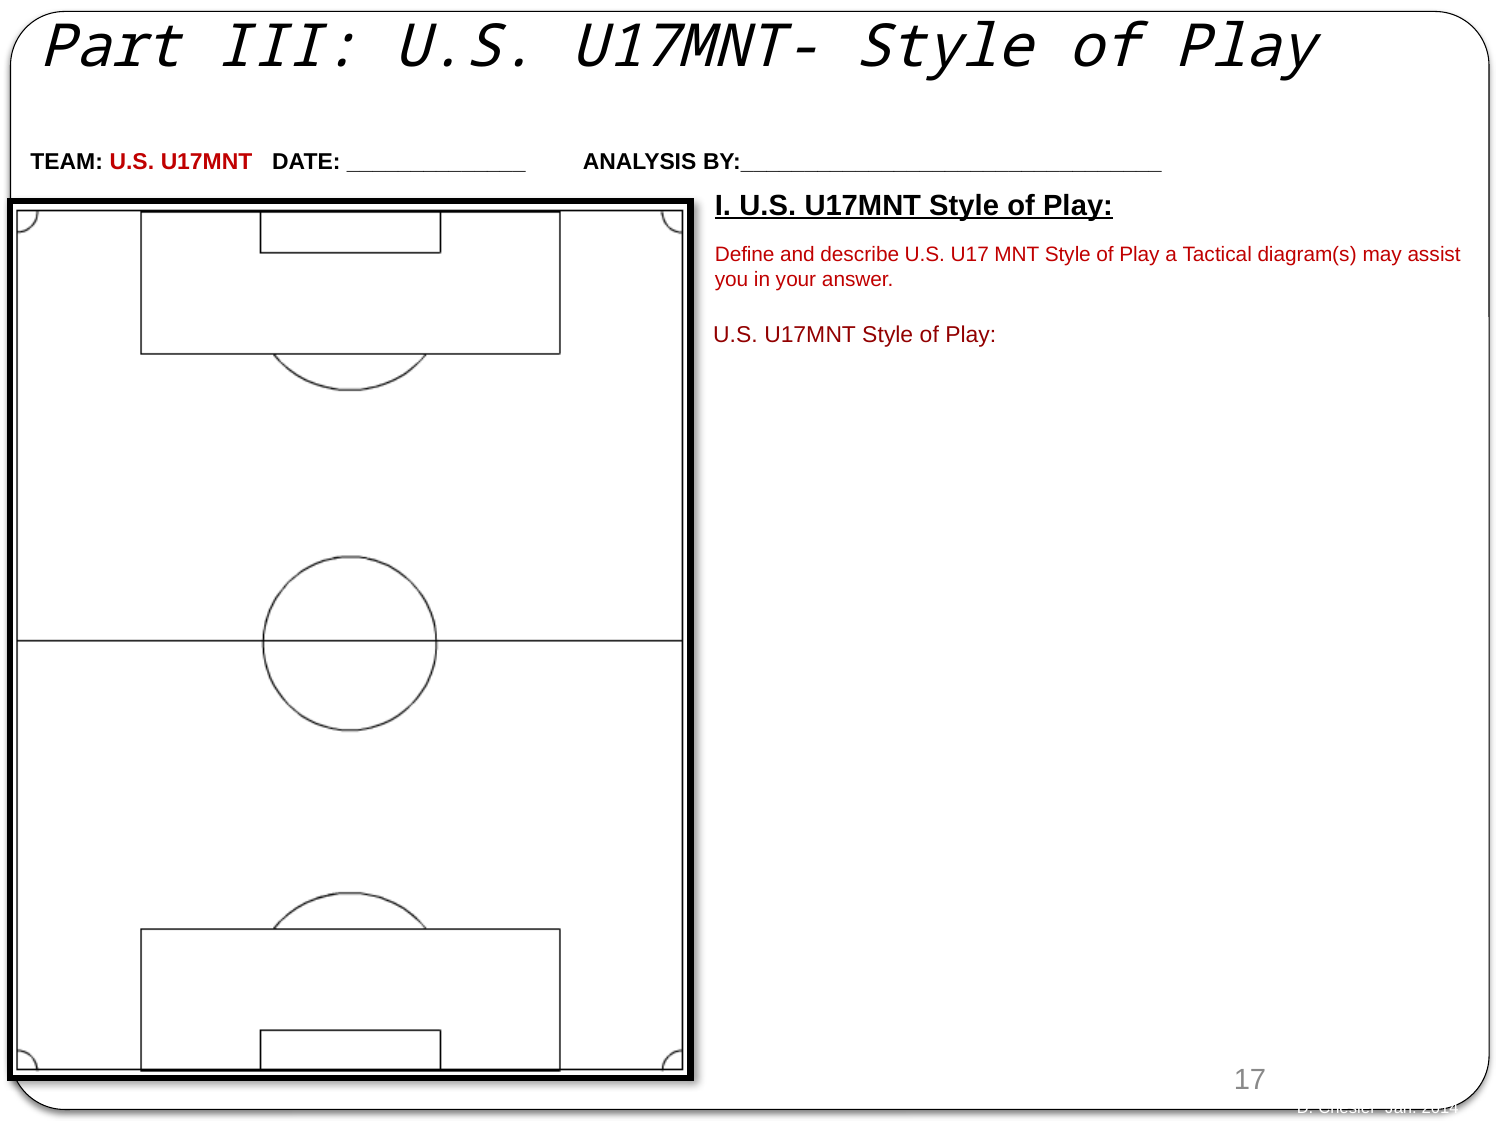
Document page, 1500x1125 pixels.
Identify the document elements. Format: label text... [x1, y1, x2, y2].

text_box I. U.S. U17MNT Style of Play: [699, 179, 1400, 229]
slide_number 17 [1074, 1048, 1426, 1108]
text_box Define and describe U.S. U17 MNT Style of Play a Tactical diagram(s) may assist you in your answer. [699, 233, 1500, 298]
title Part III: U.S. U17MNT- Style of Play [24, 0, 1375, 94]
text_box TEAM: U.S. U17MNT DATE: ______________ ANALYSIS BY:_________________________________ [15, 139, 1334, 182]
text_box D. Chesler Jan. 2014 [1282, 1089, 1500, 1124]
text_box U.S. U17MNT Style of Play: [698, 312, 1449, 520]
picture [12, 204, 688, 1076]
